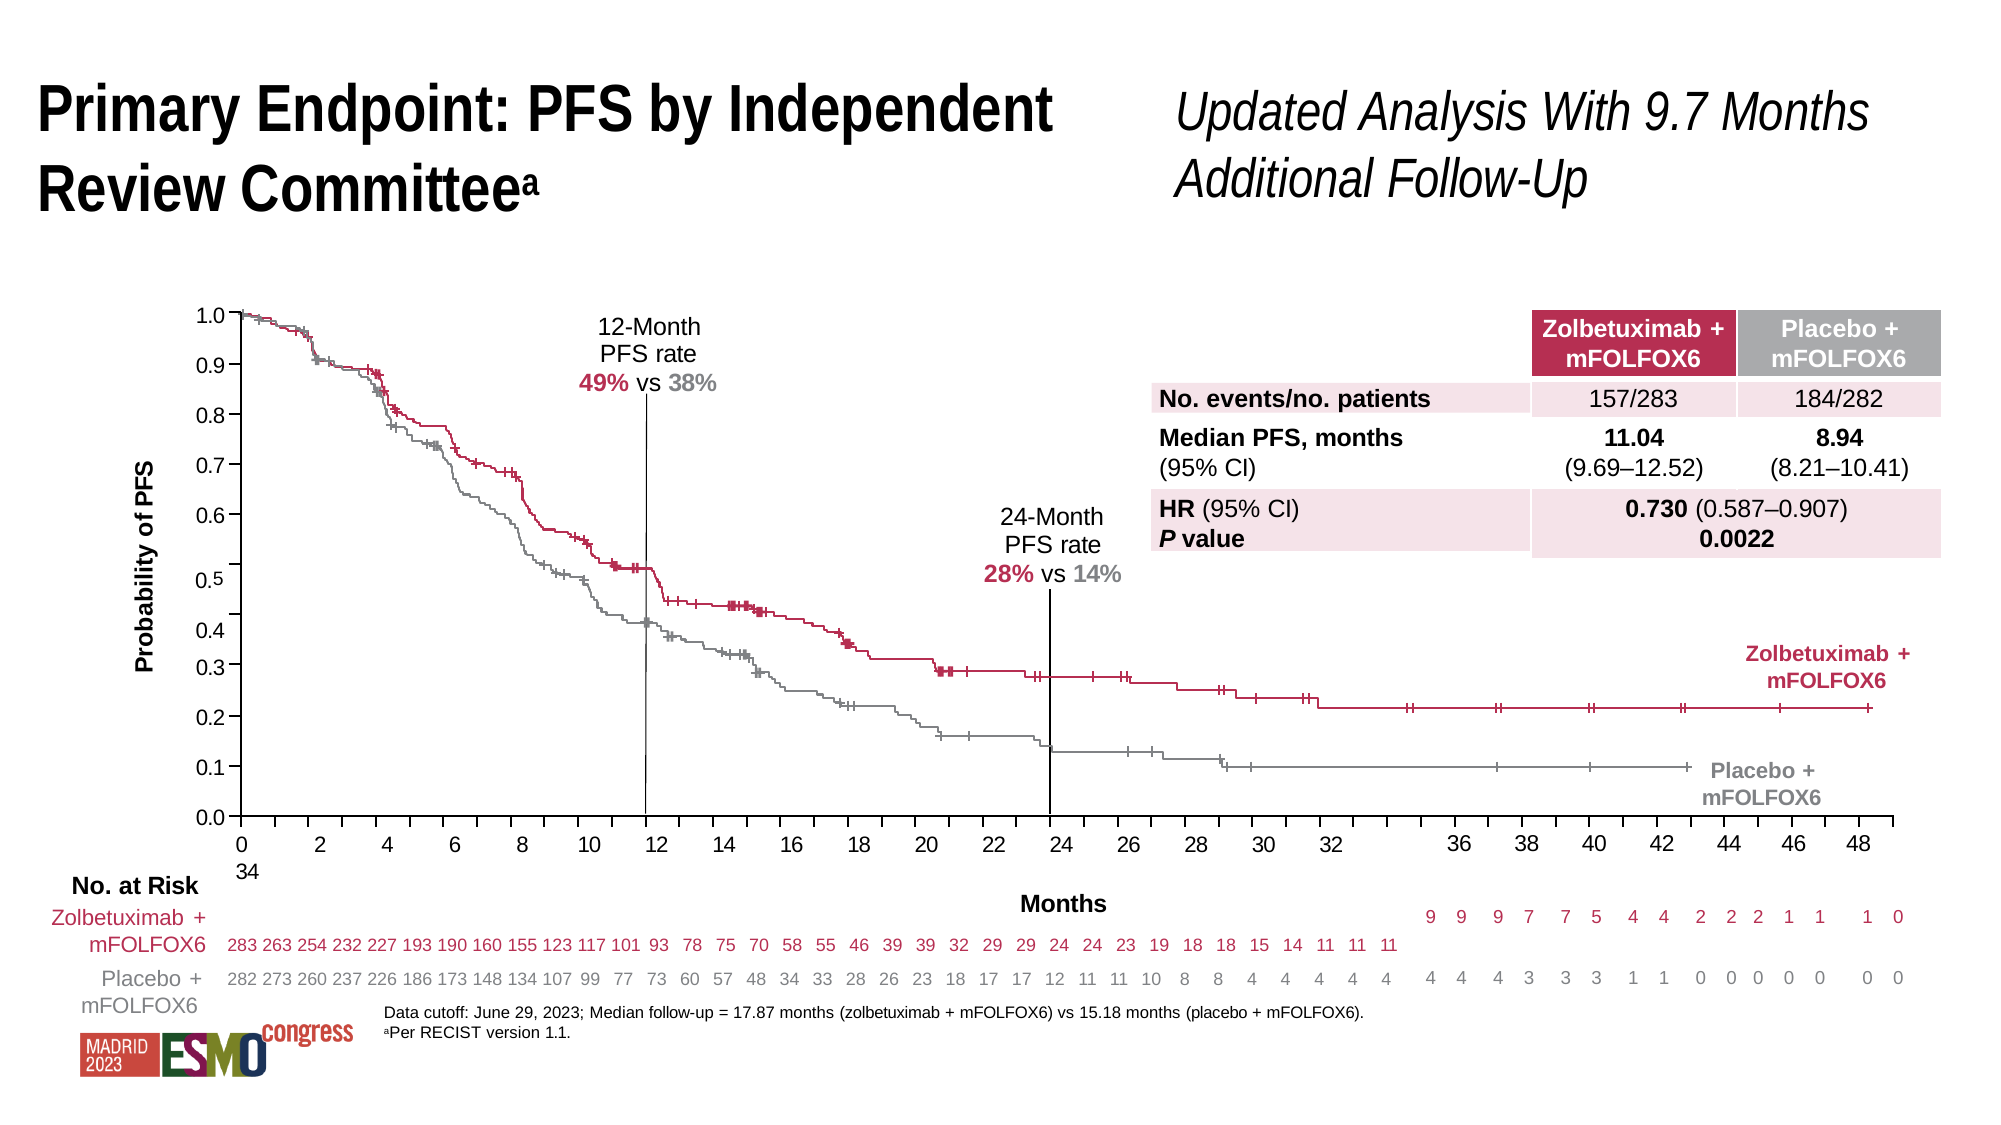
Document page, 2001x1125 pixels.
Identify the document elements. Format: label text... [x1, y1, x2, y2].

text_box 0.6 [193, 497, 230, 528]
text_box 0.3 [193, 649, 230, 680]
table_header 48 [1841, 838, 1908, 883]
text_box 0.7 [193, 447, 230, 478]
table_cell 1 0 [1841, 883, 1908, 949]
table_cell 9 9 [1411, 883, 1477, 949]
table_header 38 [1477, 839, 1544, 883]
table_cell 2 2 [1679, 883, 1747, 949]
table_header 44 [1679, 839, 1747, 883]
table_cell 4 4 [1411, 949, 1477, 996]
text_box 0.5 0.4 [186, 551, 230, 644]
table_header 40 [1544, 839, 1612, 883]
table_cell 4 3 [1477, 949, 1544, 996]
text_box Updated Analysis With 9.7 Months Additional Follow-Up [1172, 72, 1941, 209]
table_cell 0 0 [1679, 949, 1747, 996]
table_header 36 [1411, 839, 1477, 883]
text_box 0.9 [193, 347, 230, 378]
table_cell 7 5 [1544, 883, 1612, 949]
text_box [236, 307, 1895, 315]
text_box 0.2 [193, 699, 230, 730]
text_box 0.8 [193, 397, 230, 428]
table_cell 2 1 1 [1747, 883, 1841, 949]
table_cell 3 3 [1544, 949, 1612, 996]
table_cell 0 0 [1841, 949, 1908, 996]
table_cell 9 7 [1477, 883, 1544, 949]
text_box 0.1 [193, 749, 230, 780]
table_cell 4 4 [1612, 883, 1679, 949]
table_header 42 [1612, 839, 1679, 883]
table_cell 0 0 0 [1747, 949, 1841, 996]
title Primary Endpoint: PFS by Independent Review Committeea [31, 62, 1066, 253]
picture [80, 1024, 353, 1077]
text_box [239, 310, 1922, 827]
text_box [1894, 305, 1949, 563]
text_box 0 2 4 6 8 10 12 14 16 18 20 22 24 26 28 30 32 34 Months 283 263 254 232 227 193 190 160 155 123 117 101 93 78 75 70 58 55 46 39 39 32 29 29 24 24 23 19 18 18 15 14 11 11 11 [224, 824, 1404, 956]
text_box No. at Risk Zolbetuximab + mFOLFOX6 Placebo + mFOLFOX6 [43, 862, 208, 1018]
text_box 282 273 260 237 226 186 173 148 134 107 99 77 73 60 57 48 34 33 28 26 23 18 17 17 12 11 11 10 8 8 4 4 4 4 4 Data cutoff: June 29, 2023; Median follow-up = 17.87 months (zolbetuximab + mFOLFOX6) vs 15.18 months (placebo + mFOLFOX6). aPer RECIST version 1.1. [218, 964, 1403, 1043]
text_box 1.0 [193, 297, 230, 328]
text_box 0.0 [193, 799, 230, 830]
text_box Probability of PFS [127, 455, 158, 677]
table_header 46 [1747, 839, 1841, 883]
table_cell 1 1 [1612, 949, 1679, 996]
